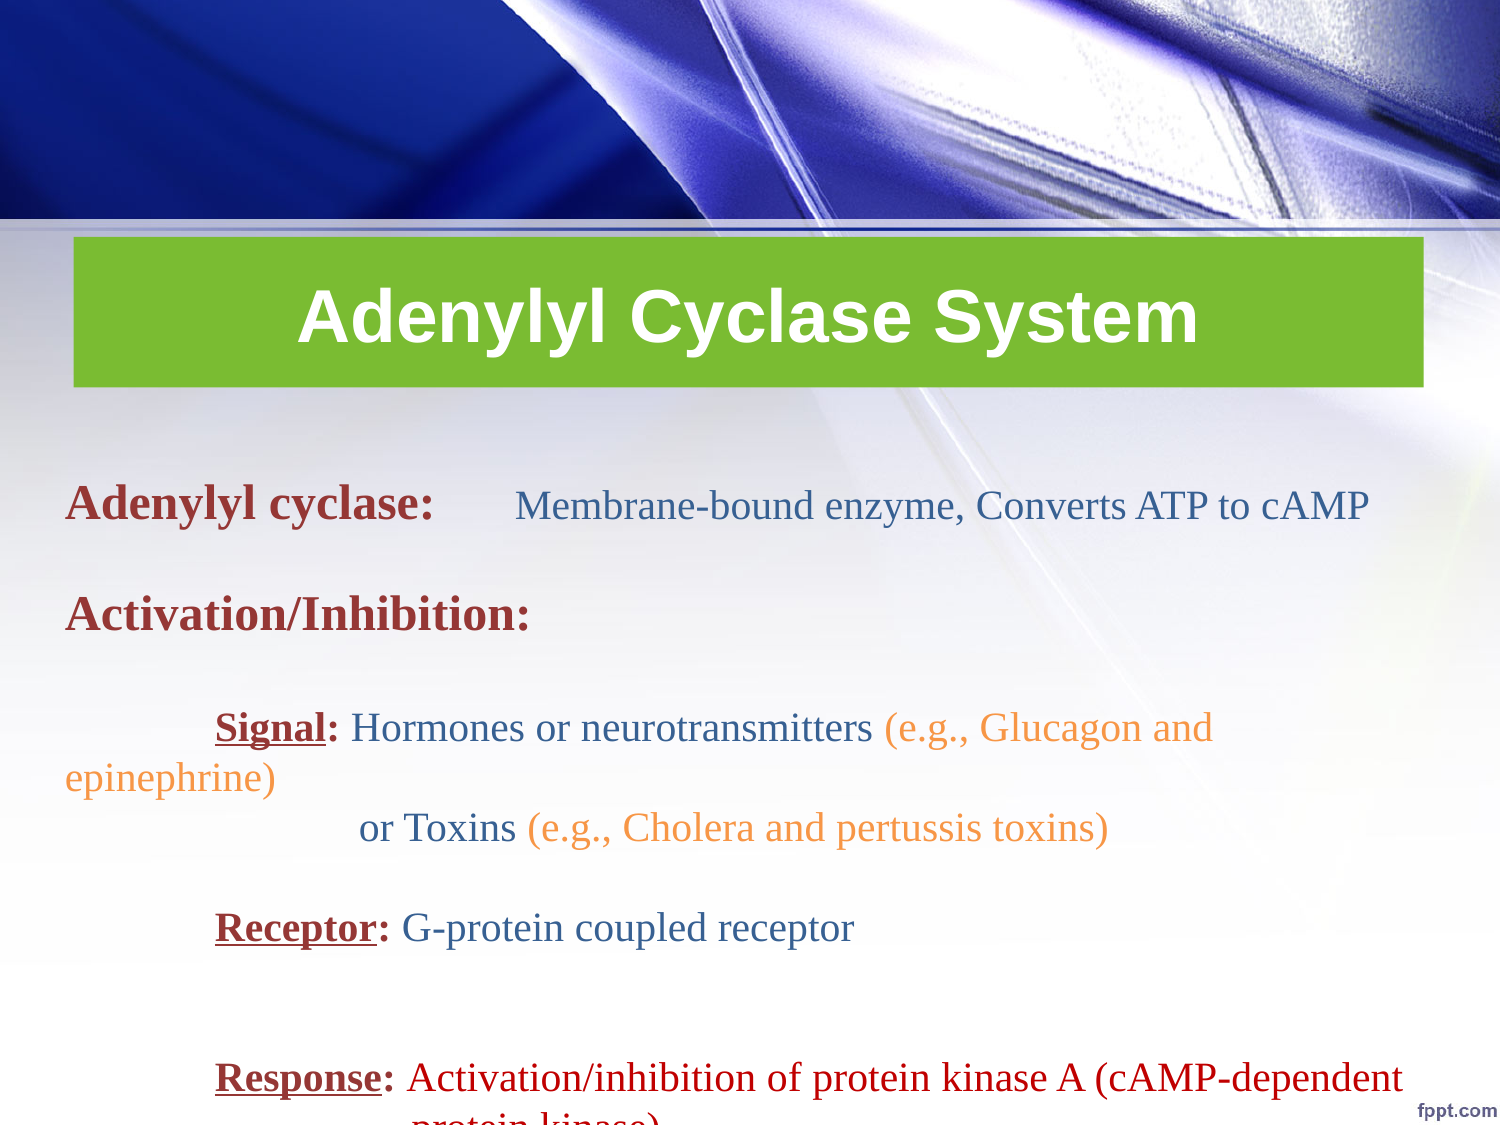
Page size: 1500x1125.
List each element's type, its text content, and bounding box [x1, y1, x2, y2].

text_box Adenylyl cyclase: Membrane-bound enzyme, Converts ATP to cAMP Activation/Inhibition: Signal: Hormones or neurotransmitters (e.g., Glucagon and epinephrine) or Toxins (e.g., Cholera and pertussis toxins) Receptor: G-protein coupled receptor Response: Activation/inhibition of protein kinase A (cAMP-dependent protein kinase) [50, 462, 1450, 1125]
picture [0, 0, 1500, 1125]
title Adenylyl Cyclase System [73, 236, 1424, 388]
